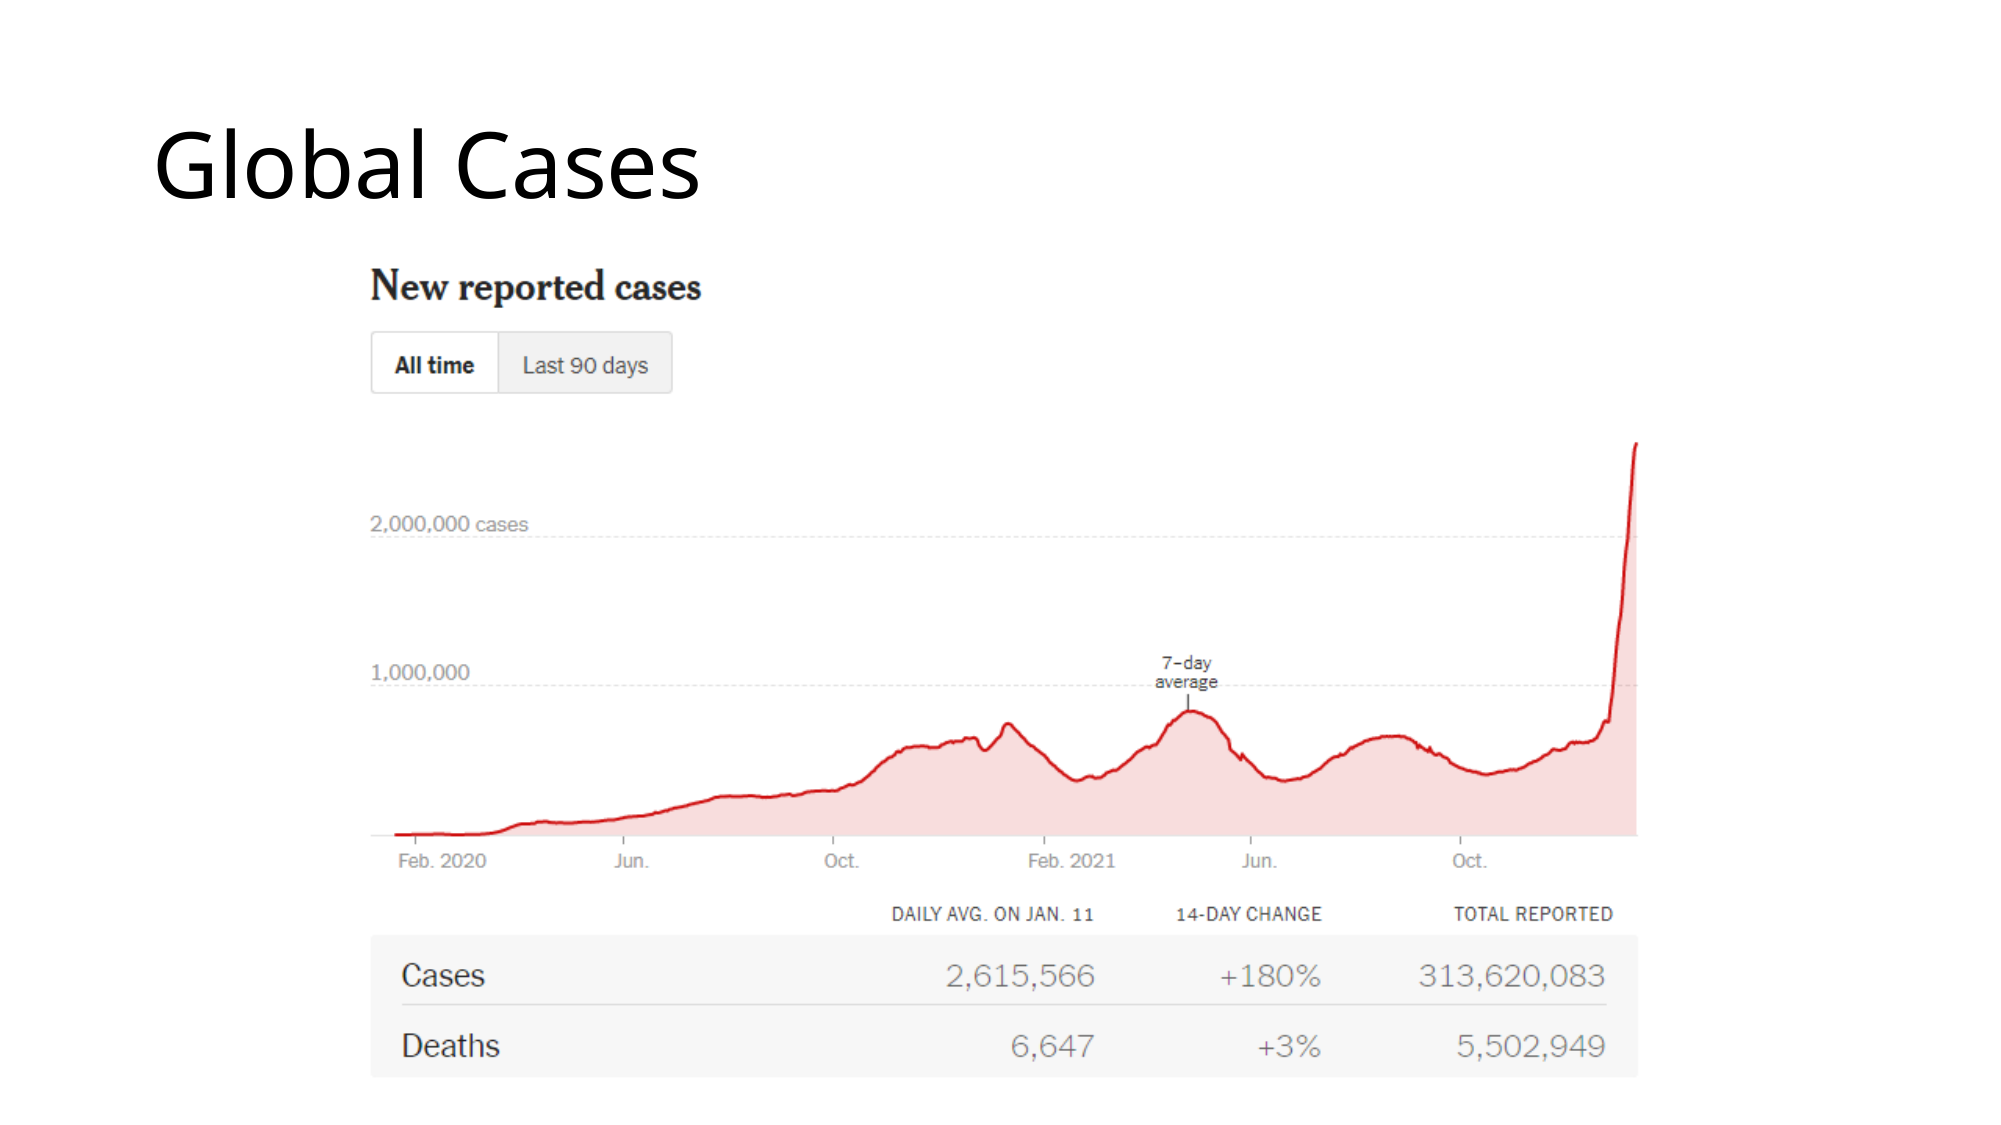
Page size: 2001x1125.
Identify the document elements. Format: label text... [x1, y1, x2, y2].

picture [332, 247, 1668, 1101]
title Global Cases [137, 59, 1863, 278]
